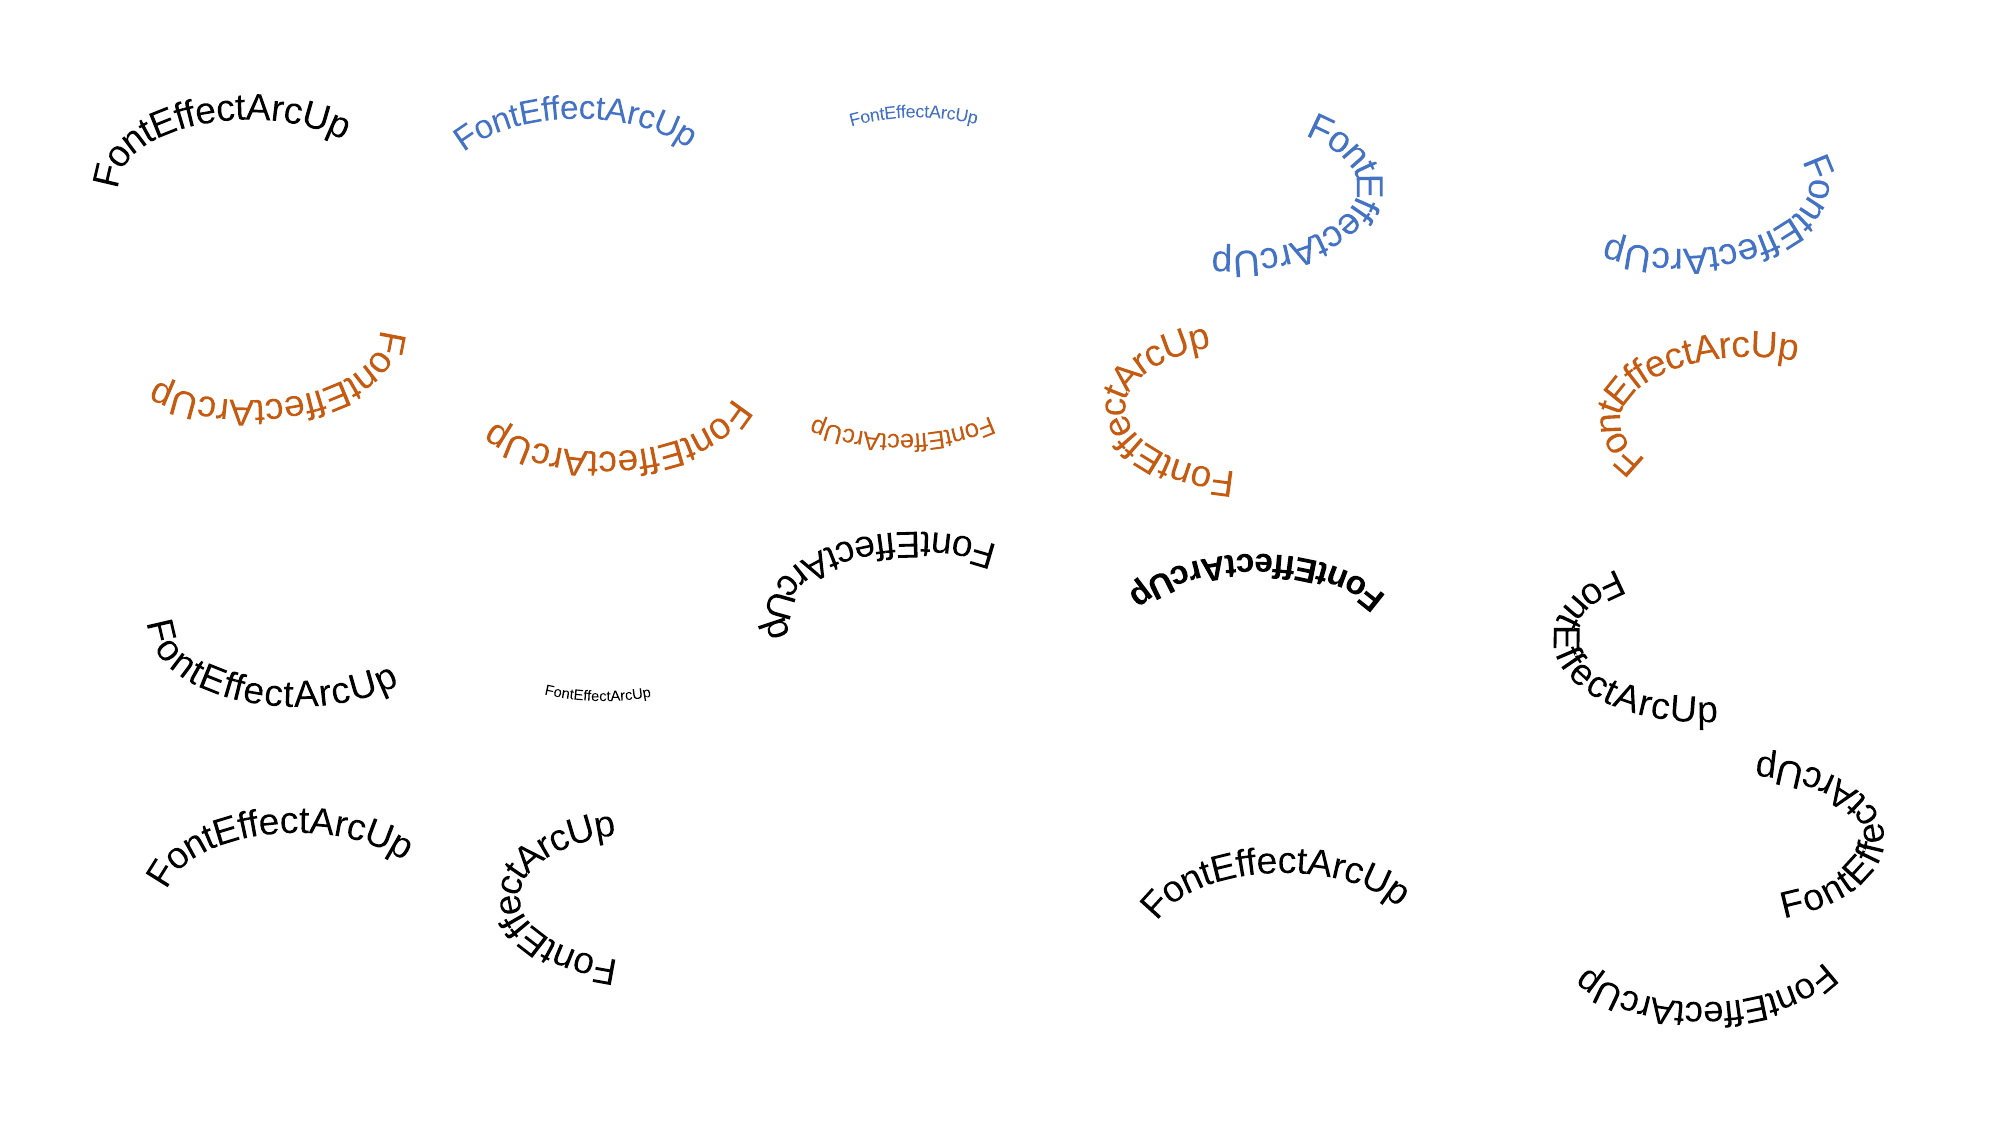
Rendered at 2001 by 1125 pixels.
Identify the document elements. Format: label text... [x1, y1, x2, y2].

text_box FontEffectArcUp [570, 689, 625, 702]
text_box FontEffectArcUp [916, 105, 947, 119]
